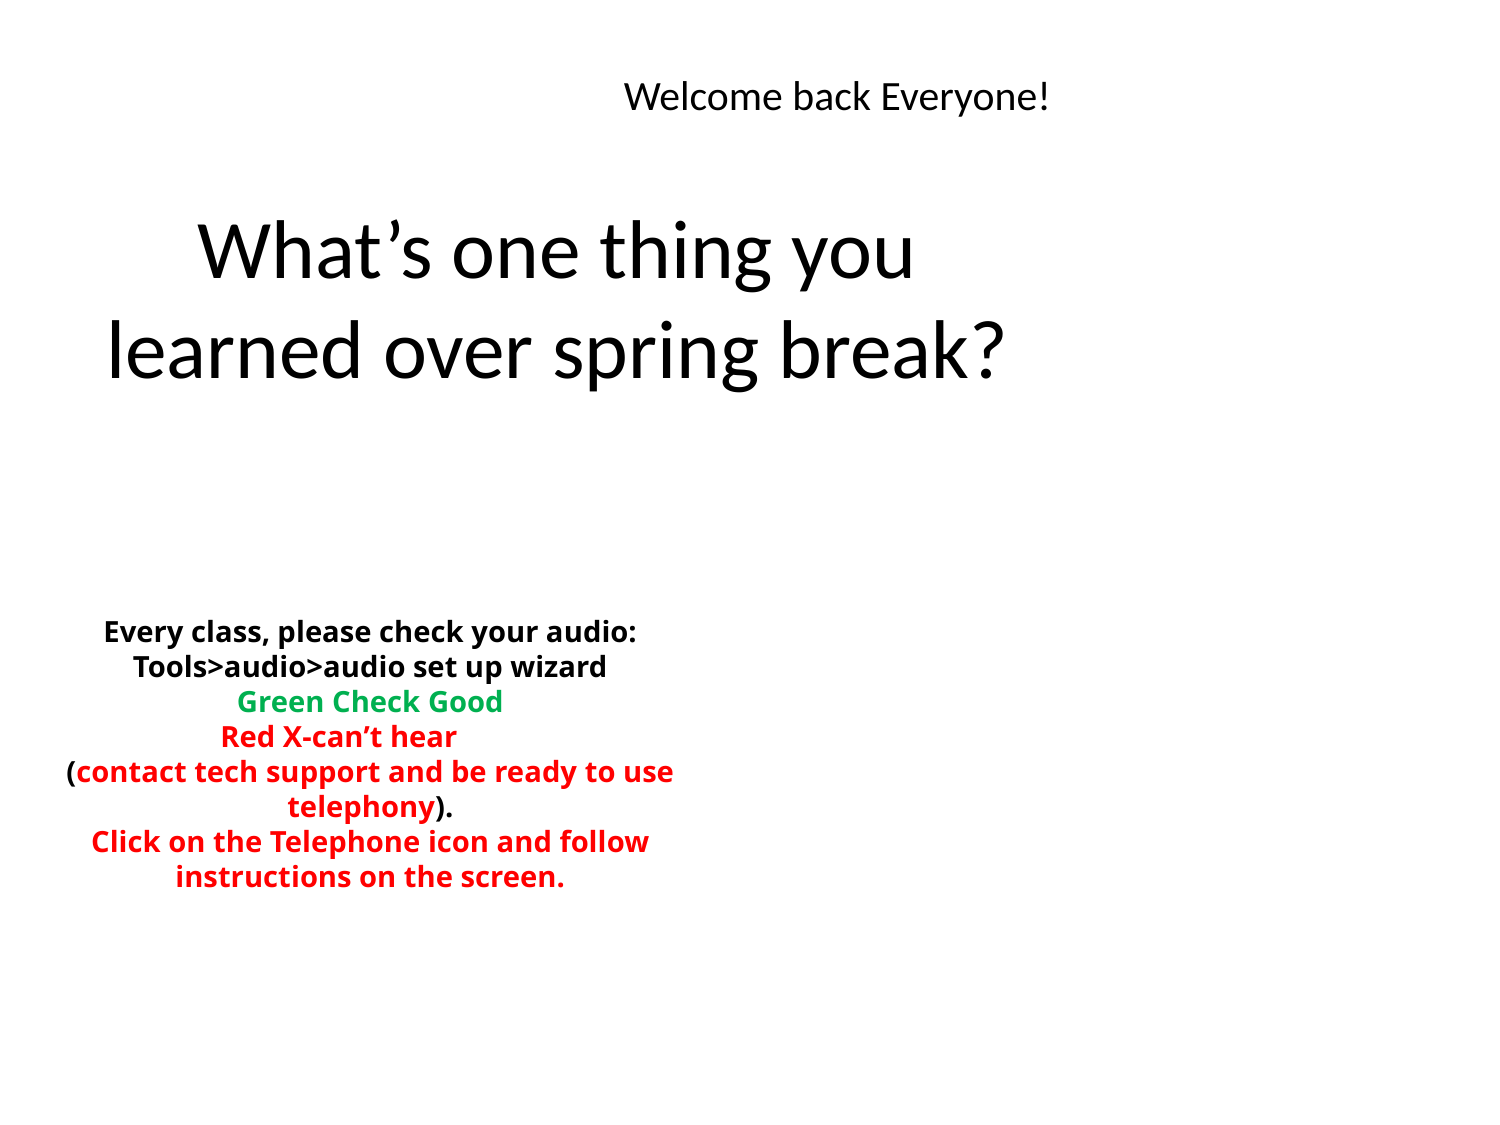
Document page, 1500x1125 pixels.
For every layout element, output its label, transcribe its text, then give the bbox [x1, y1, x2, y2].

text_box What’s one thing you learned over spring break? [61, 187, 1054, 403]
text_box Every class, please check your audio: Tools>audio>audio set up wizard Green Check Good Red X-can’t hear (contact tech support and be ready to use telephony). Click on the Telephone icon and follow instructions on the screen. [0, 606, 741, 901]
title Welcome back Everyone! [162, 0, 1500, 188]
